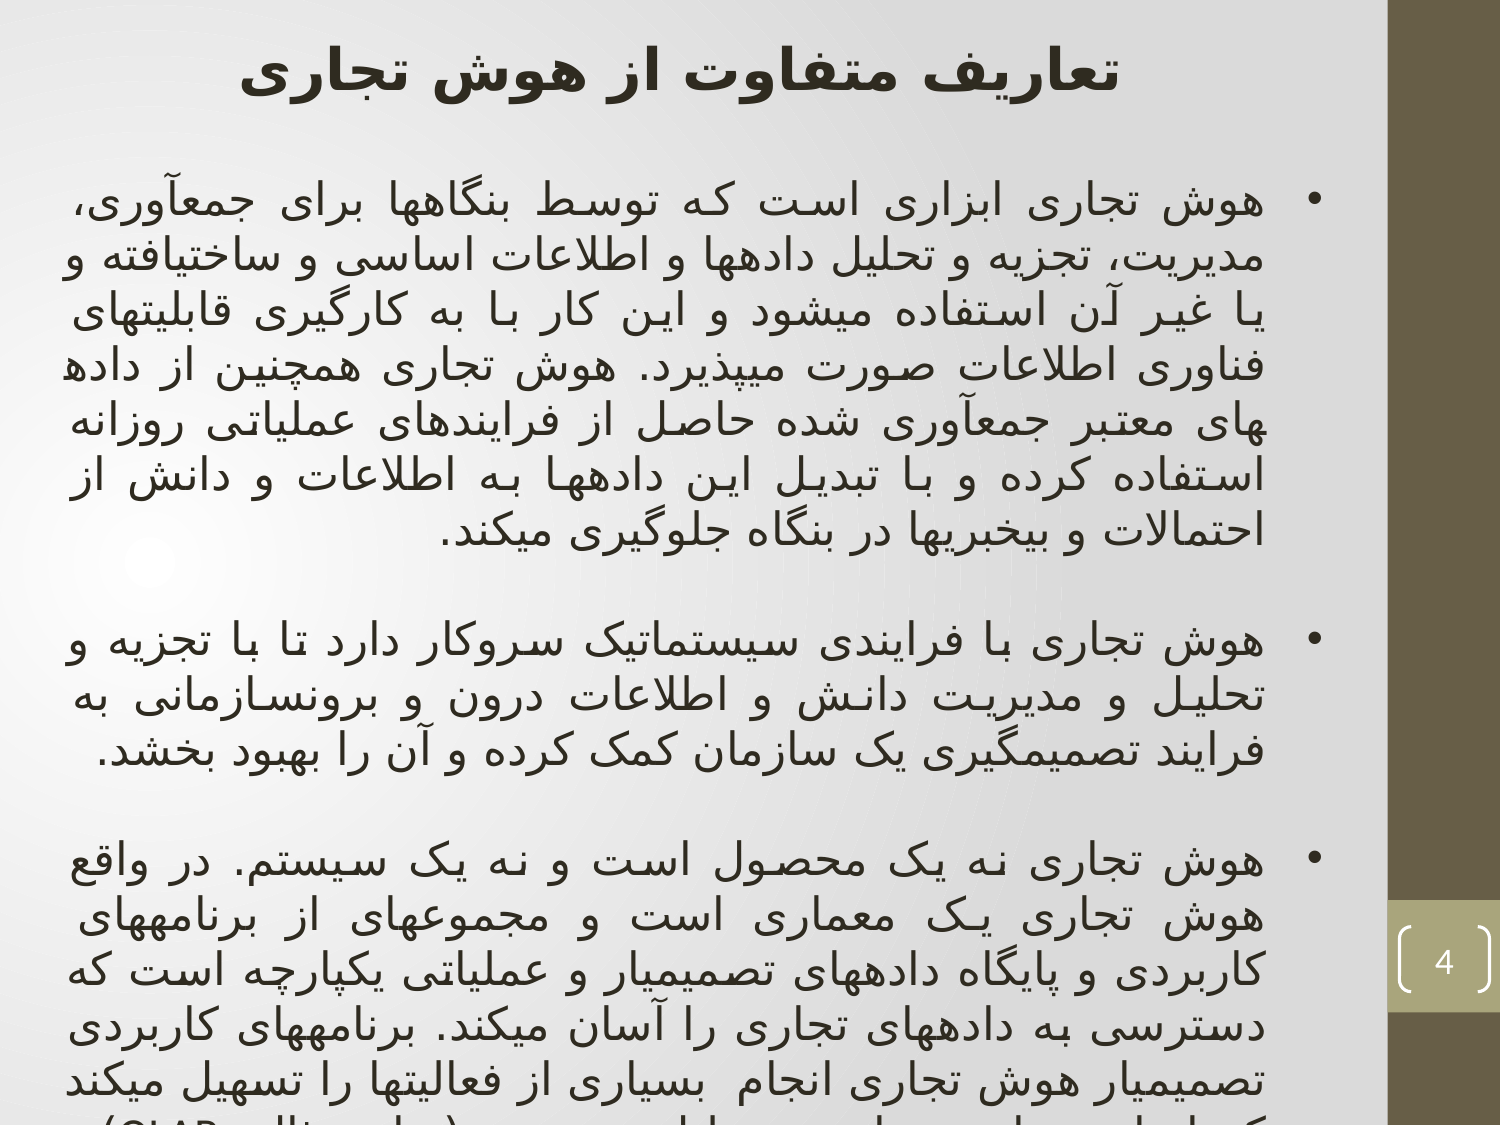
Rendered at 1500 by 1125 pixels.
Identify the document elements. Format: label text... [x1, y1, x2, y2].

text_box هوش تجاری ابزاری است که توسط بنگاه­ها برای جمع­آوری، مدیریت، تجزیه و تحلیل داده­ها و اطلاعات اساسی و ساخت­یافته و یا غیر آن استفاده میشود و این کار با به کارگیری قابلیت­های فناوری اطلاعات صورت می­پذیرد. هوش تجاری همچنین از داده­های معتبر جمع­آوری شده حاصل از فرایندهای عملیاتی روزانه استفاده کرده و با تبدیل این داده­ها به اطلاعات و دانش از احتمالات و بی­خبری­ها در بنگاه جلوگیری می­کند. هوش تجاری با فرایندی سیستماتیک سروکار دارد تا با تجزیه و تحلیل و مدیریت دانش و اطلاعات درون و برون­سازمانی به فرایند تصمیم­گیری یک سازمان کمک کرده و آن را بهبود بخشد. هوش تجاری نه یک محصول است و نه یک سیستم. در واقع هوش تجاری یک معماری است و مجموعه­ای از برنامه­های کاربردی و پایگاه داده­های تصمیم­یار و عملیاتی یکپارچه است که دسترسی به داده­های تجاری را آسان میکند. برنامه­های کاربردی تصمیم­یار هوش تجاری انجام بسیاری از فعالیت­ها را تسهیل می­کند که از این میان میتوان به تحلیل چندبعدی (برای مثال OLAP) ، داده­کاوی، پیش­بینی، تحلیل تجاری، بصری­سازی، پرسش و گزارش­دهی، مدیریت دانش، پیاده­سازی پورتال سازمانی، دستیابی به داشبوردهای دیجیتال و ... اشاره کرد [49, 162, 1338, 1125]
slide_number 4 [1397, 925, 1492, 994]
text_box تعاریف متفاوت از هوش تجاری [223, 24, 1137, 110]
